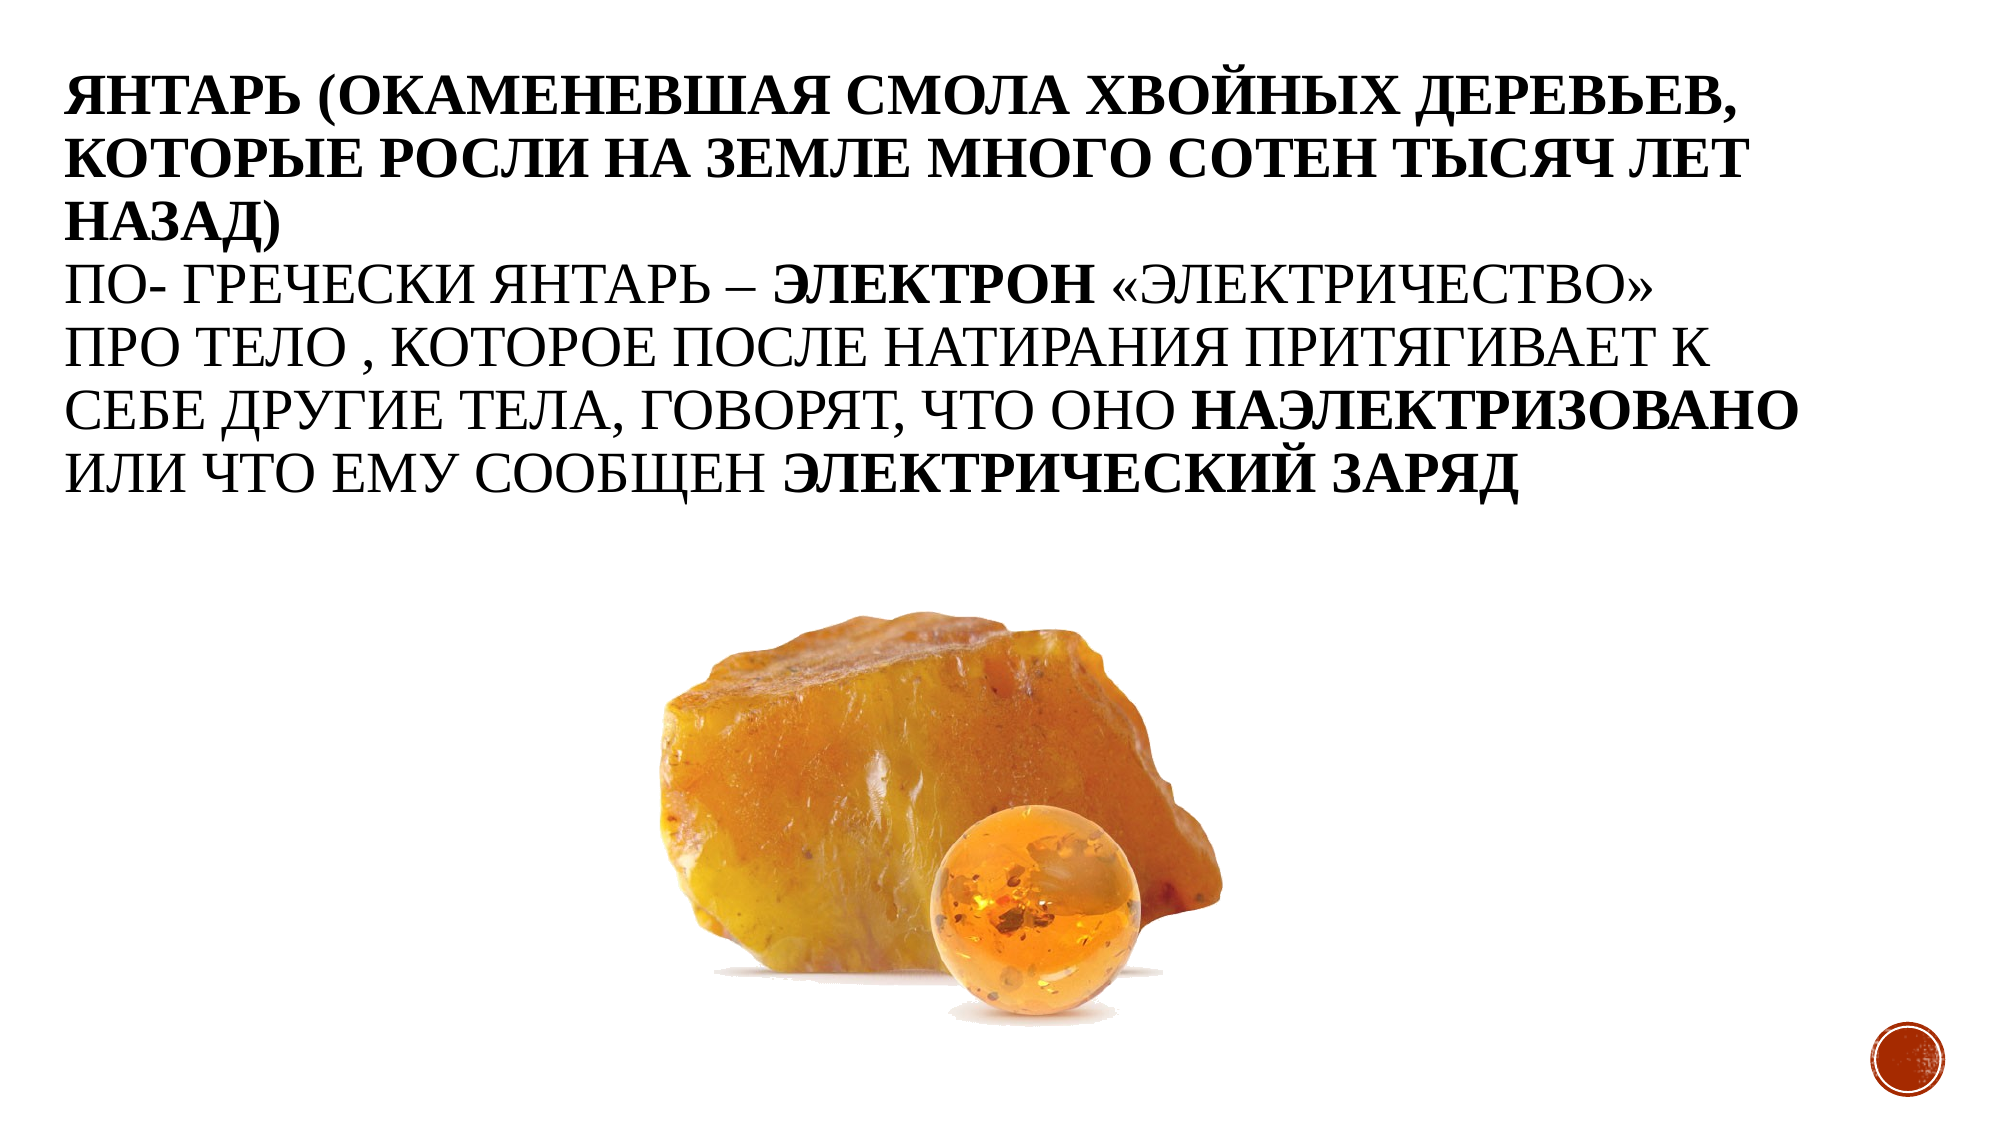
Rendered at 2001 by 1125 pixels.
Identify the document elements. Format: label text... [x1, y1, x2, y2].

picture [449, 442, 1408, 1125]
title Янтарь (окаменевшая смола хвойных деревьев, которые росли на Земле много сотен тысяч лет назад) По- гречески янтарь – электрон «электричество» Про тело , которое после натирания притягивает к себе другие тела, говорят, что оно наэлектризовано или что ему сообщен электрический заряд [49, 42, 1883, 528]
